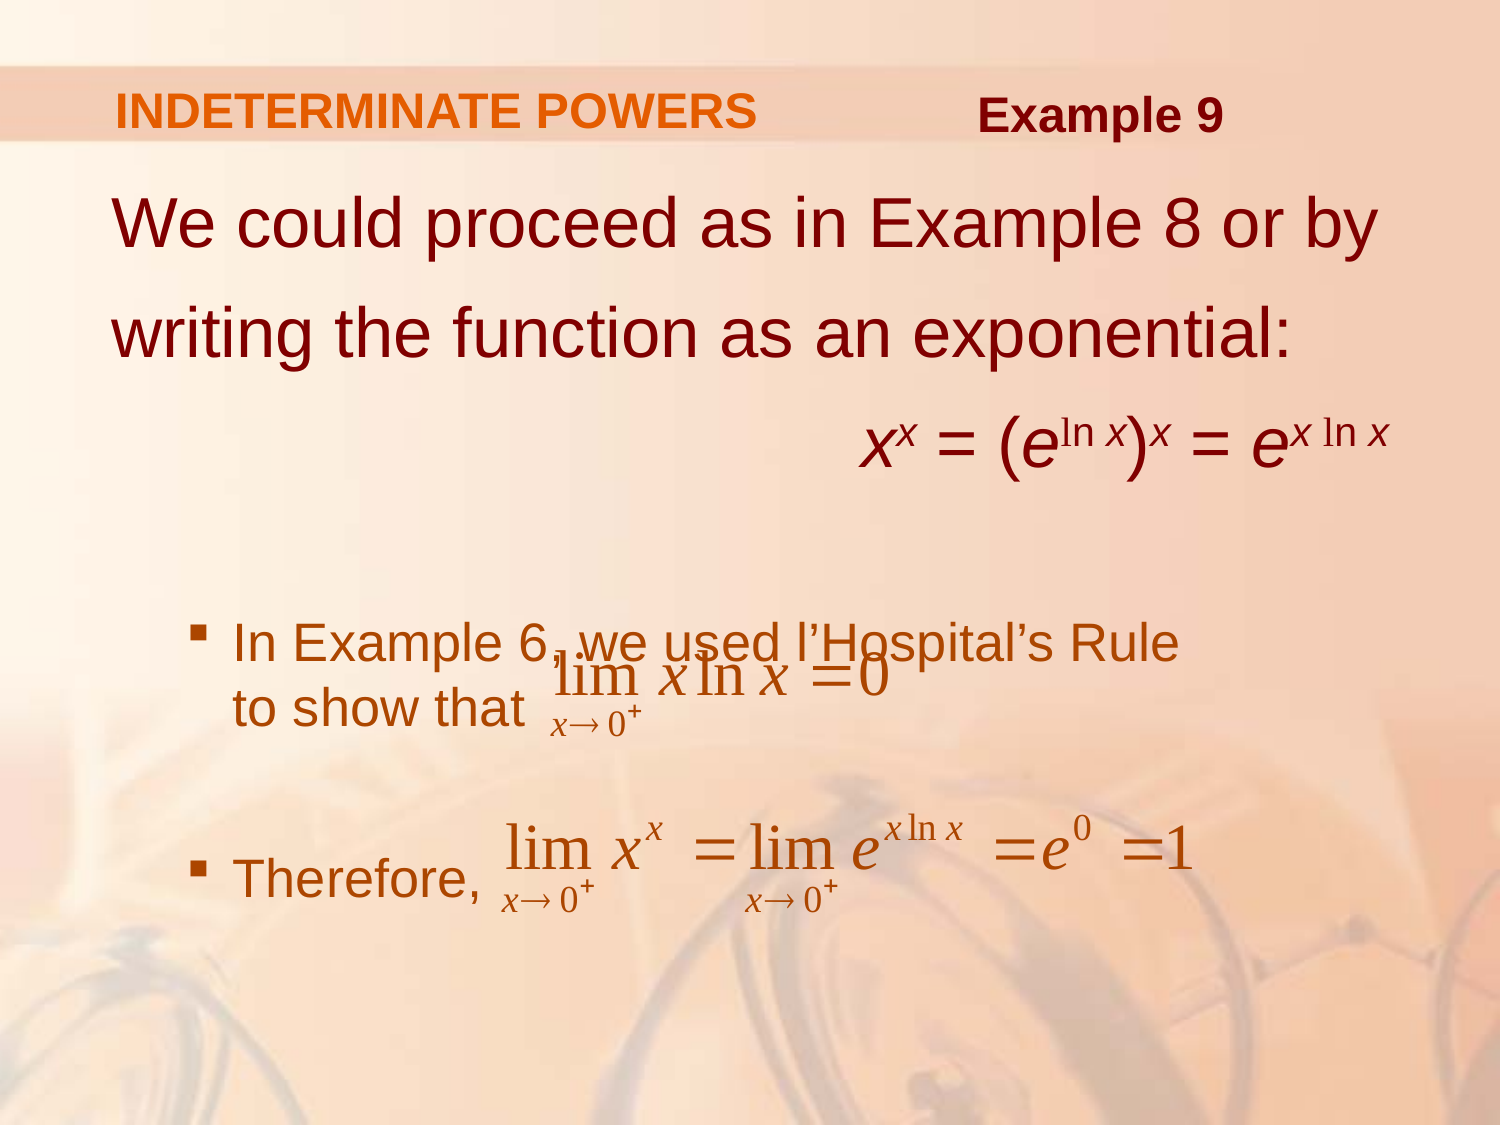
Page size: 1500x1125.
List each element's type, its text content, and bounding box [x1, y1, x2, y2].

text_box Example 9 [962, 74, 1425, 150]
picture [0, 0, 1500, 1125]
title INDETERMINATE POWERS [99, 60, 976, 142]
list We could proceed as in Example 8 or by writing the function as an exponential: xx = (eln x)x = ex ln x In Example 6, we used l’Hospital’s Rule to show that Therefore, [95, 142, 1500, 1107]
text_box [489, 798, 1203, 925]
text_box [538, 630, 901, 750]
